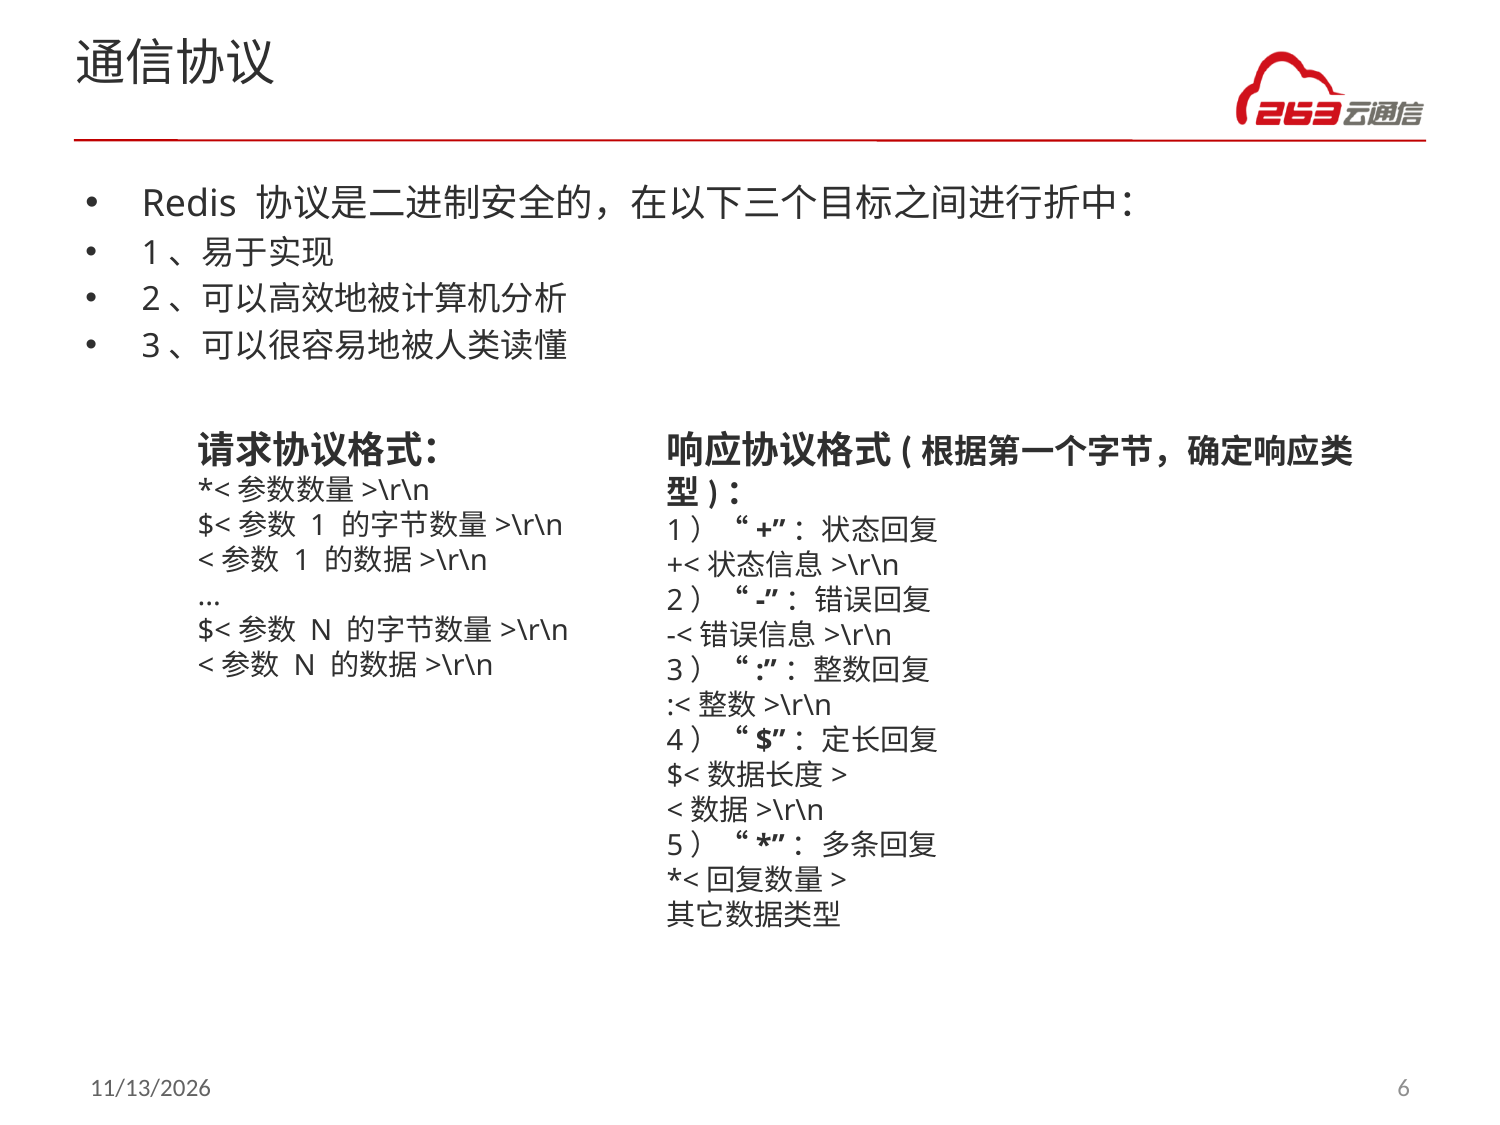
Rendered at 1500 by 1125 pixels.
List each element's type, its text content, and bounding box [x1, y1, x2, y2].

text_box 响应协议格式(根据第一个字节，确定响应类型)： 1）“+”：状态回复 +<状态信息>\r\n 2）“-”：错误回复 -<错误信息>\r\n 3）“:”：整数回复 :<整数>\r\n 4）“$”：定长回复 $<数据长度> <数据>\r\n 5）“*”：多条回复 *<回复数量> 其它数据类型 [651, 419, 1408, 939]
picture [1230, 37, 1430, 141]
list Redis 协议是二进制安全的，在以下三个目标之间进行折中： 1、易于实现 2、可以高效地被计算机分析 3、可以很容易地被人类读懂 [70, 171, 1421, 374]
text_box 请求协议格式： *<参数数量>\r\n $<参数 1 的字节数量>\r\n <参数 1 的数据>\r\n ... $<参数 N 的字节数量>\r\n <参数 N 的数据>\r\n [183, 419, 597, 689]
title 通信协议 [75, 30, 1235, 136]
